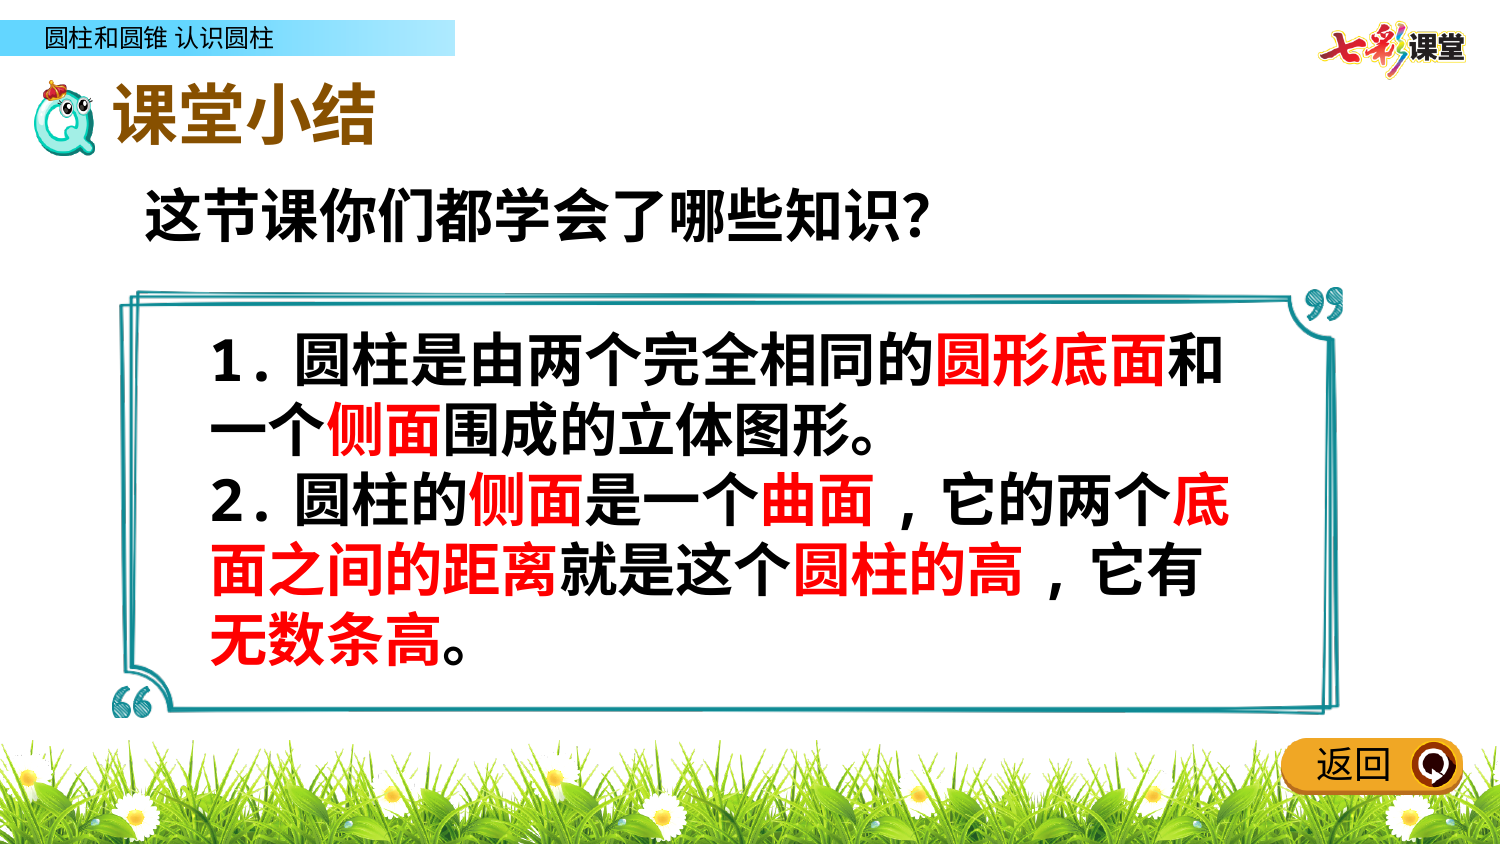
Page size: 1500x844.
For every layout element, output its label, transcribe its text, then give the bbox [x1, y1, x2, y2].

picture [1316, 20, 1468, 80]
text_box 课堂小结 [100, 67, 404, 159]
picture [0, 740, 1500, 844]
text_box 这节课你们都学会了哪些知识？ [133, 173, 972, 255]
picture [111, 287, 1343, 718]
picture [34, 80, 96, 156]
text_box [1281, 733, 1464, 795]
